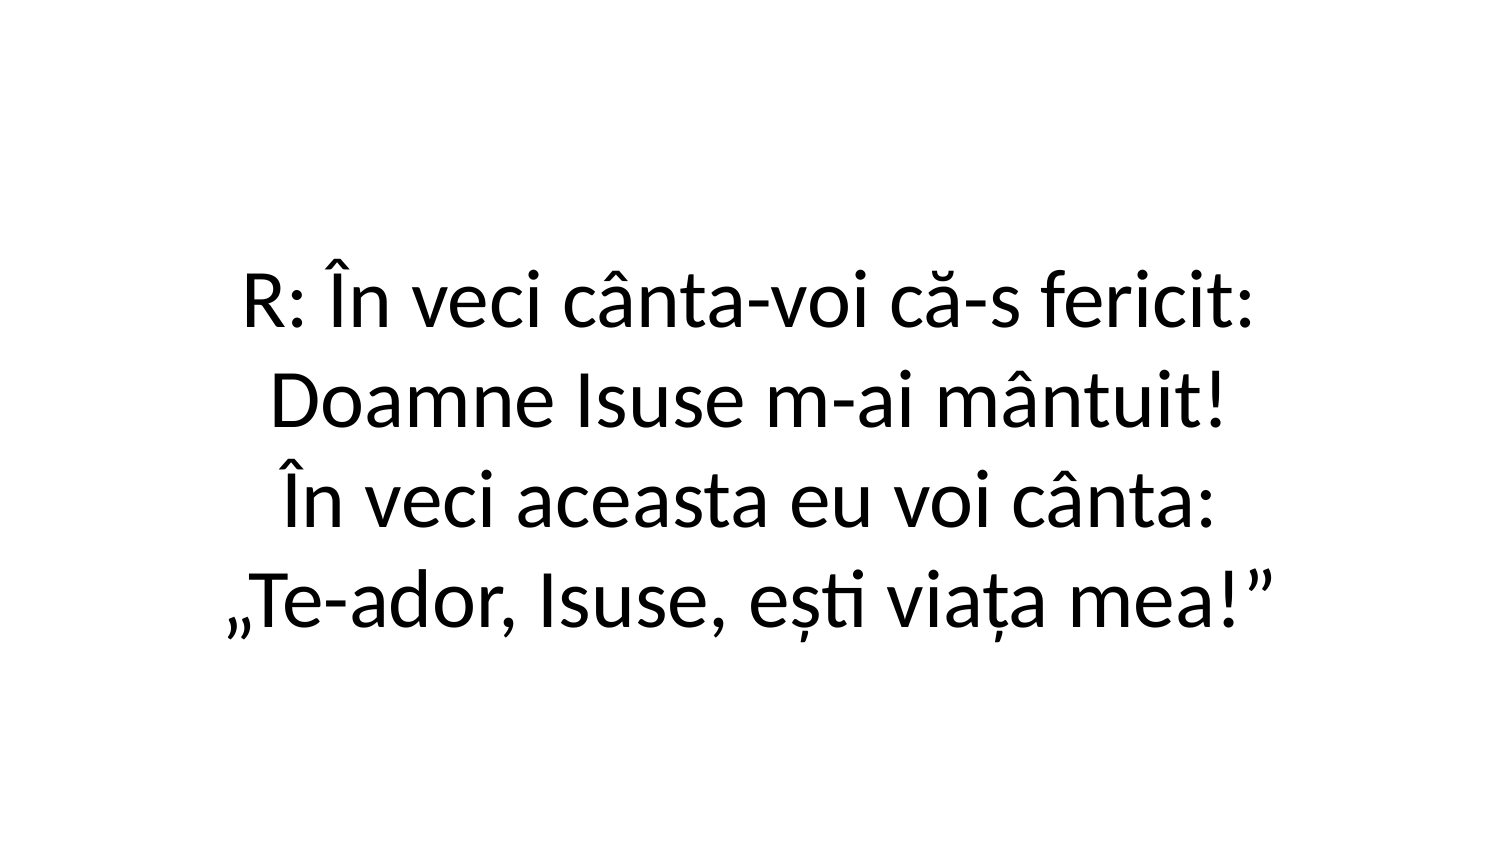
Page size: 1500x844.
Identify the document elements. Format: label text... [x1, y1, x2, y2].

text_box R: În veci cânta-voi că-s fericit: Doamne Isuse m-ai mântuit! În veci aceasta eu voi cânta: „Te-ador, Isuse, ești viața mea!” [206, 192, 1293, 652]
